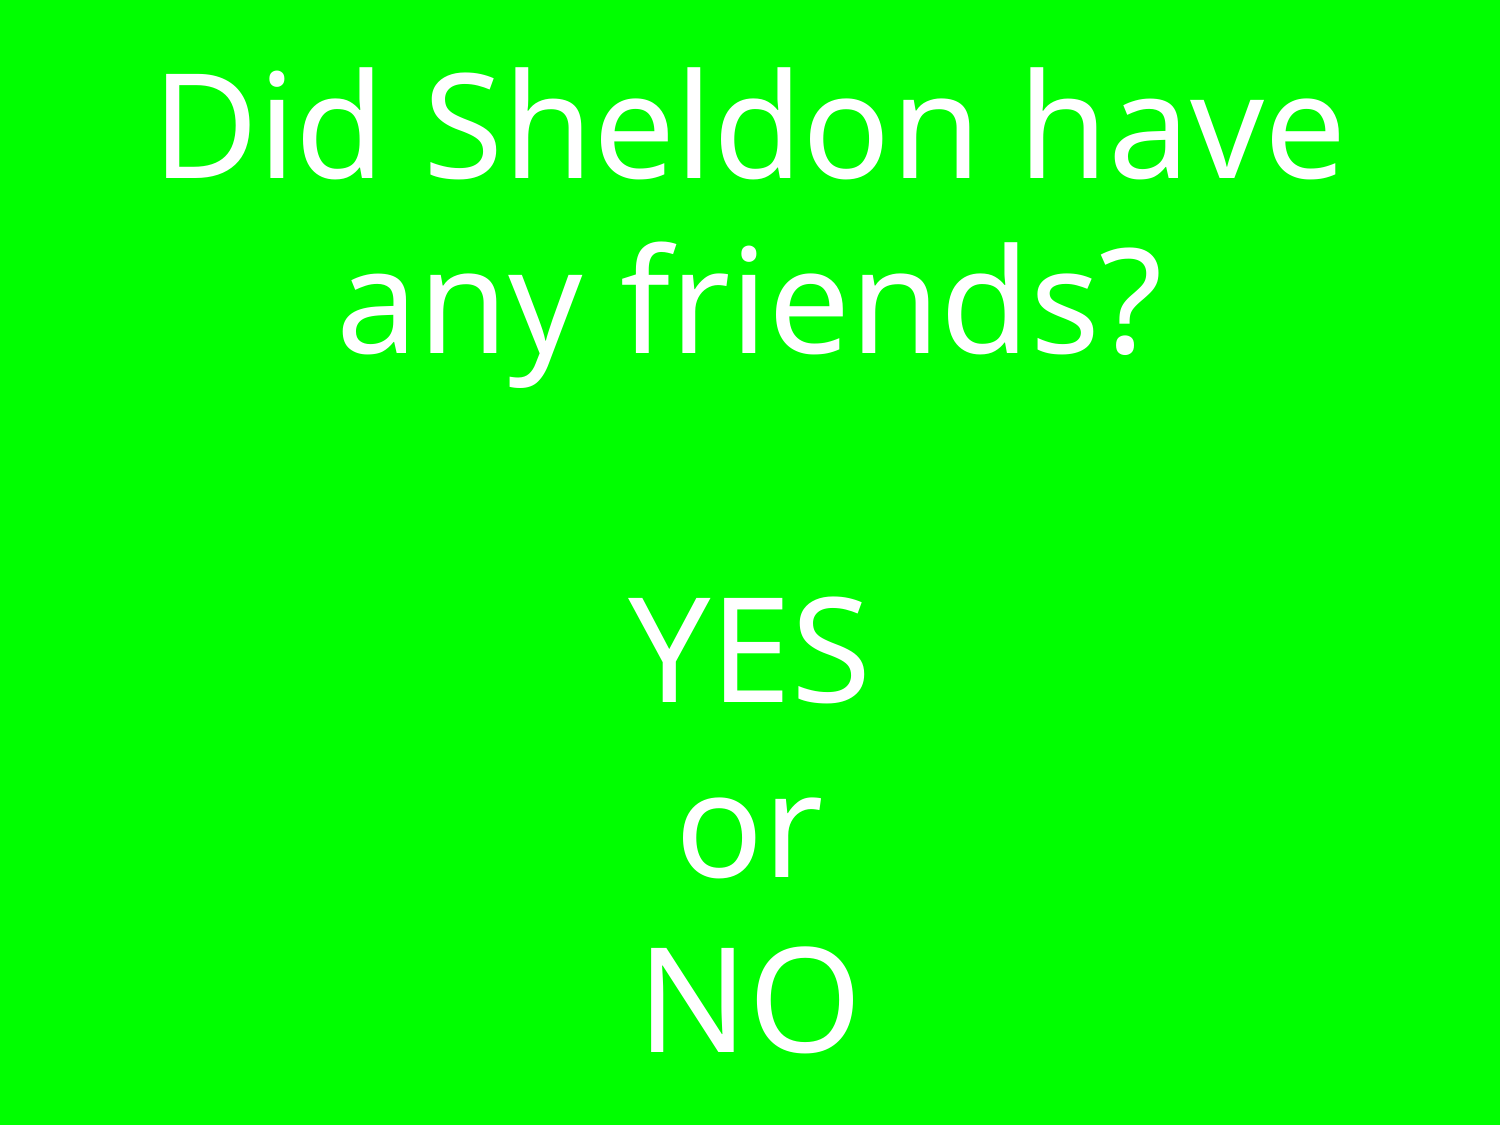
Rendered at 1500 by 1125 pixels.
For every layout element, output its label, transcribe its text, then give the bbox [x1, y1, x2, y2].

text_box Did Sheldon have any friends? YES or NO [37, 24, 1463, 1125]
